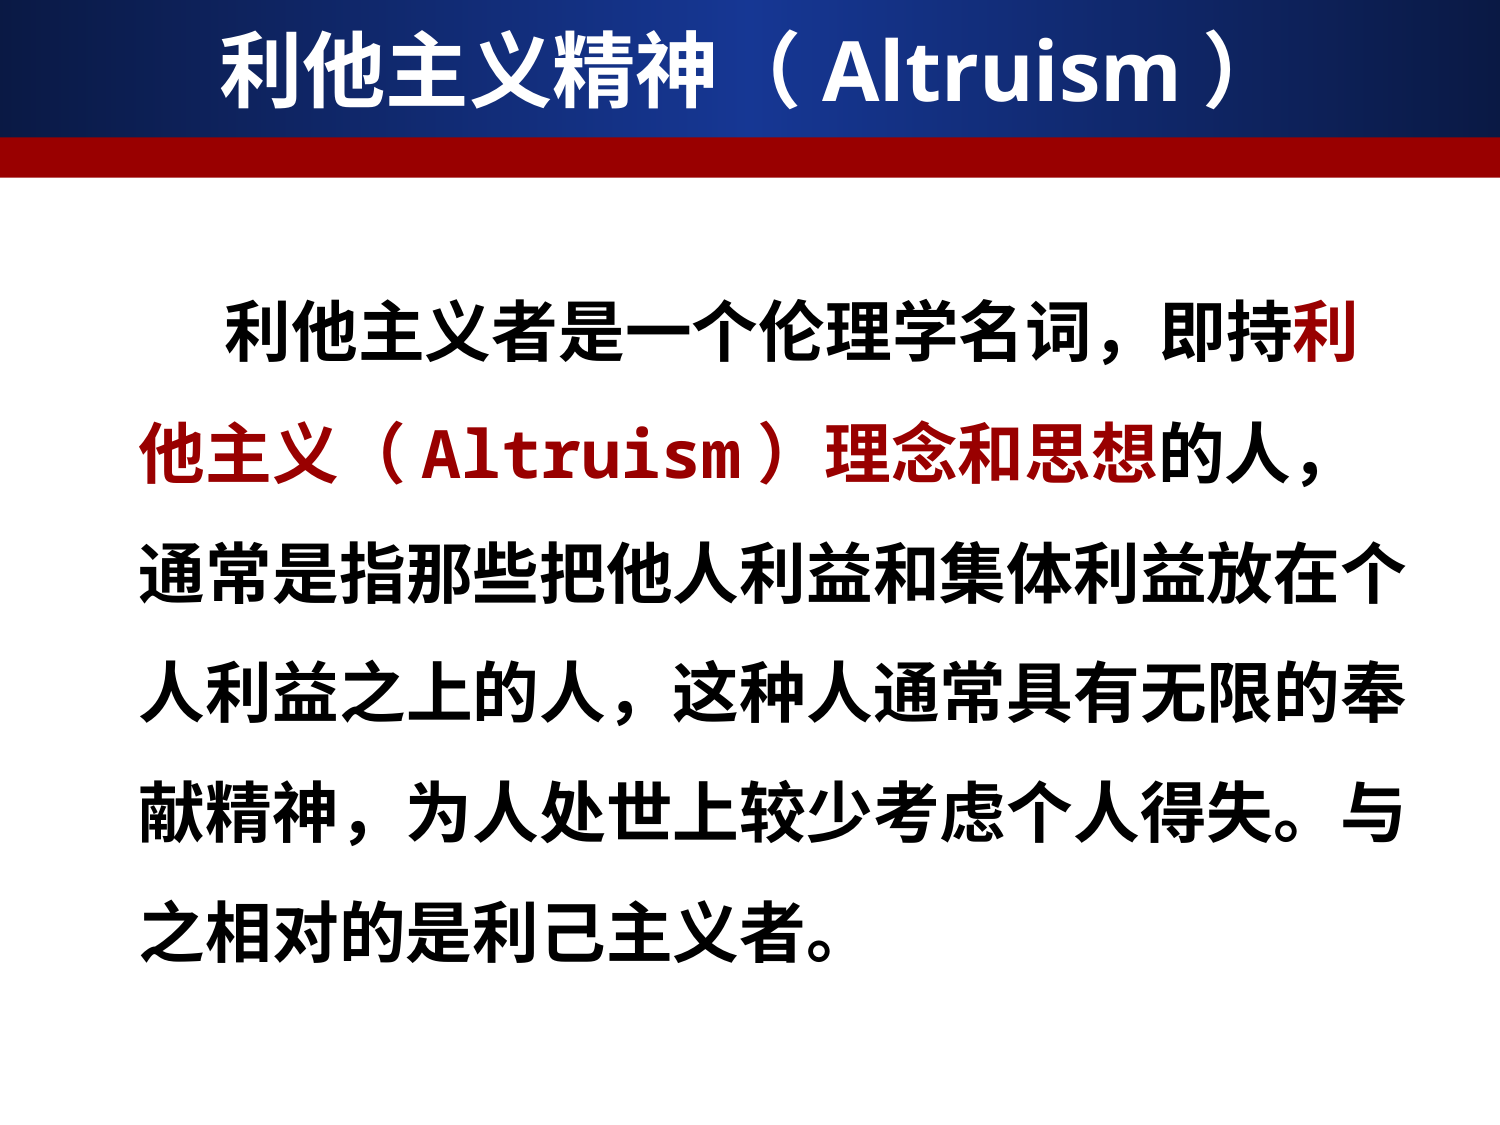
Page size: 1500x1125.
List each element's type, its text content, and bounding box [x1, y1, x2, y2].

title 利他主义精神（Altruism） [88, 30, 1417, 106]
text_box 利他主义者是一个伦理学名词，即持利他主义（Altruism）理念和思想的人，通常是指那些把他人利益和集体利益放在个人利益之上的人，这种人通常具有无限的奉献精神，为人处世上较少考虑个人得失。与之相对的是利己主义者。 [123, 243, 1424, 965]
